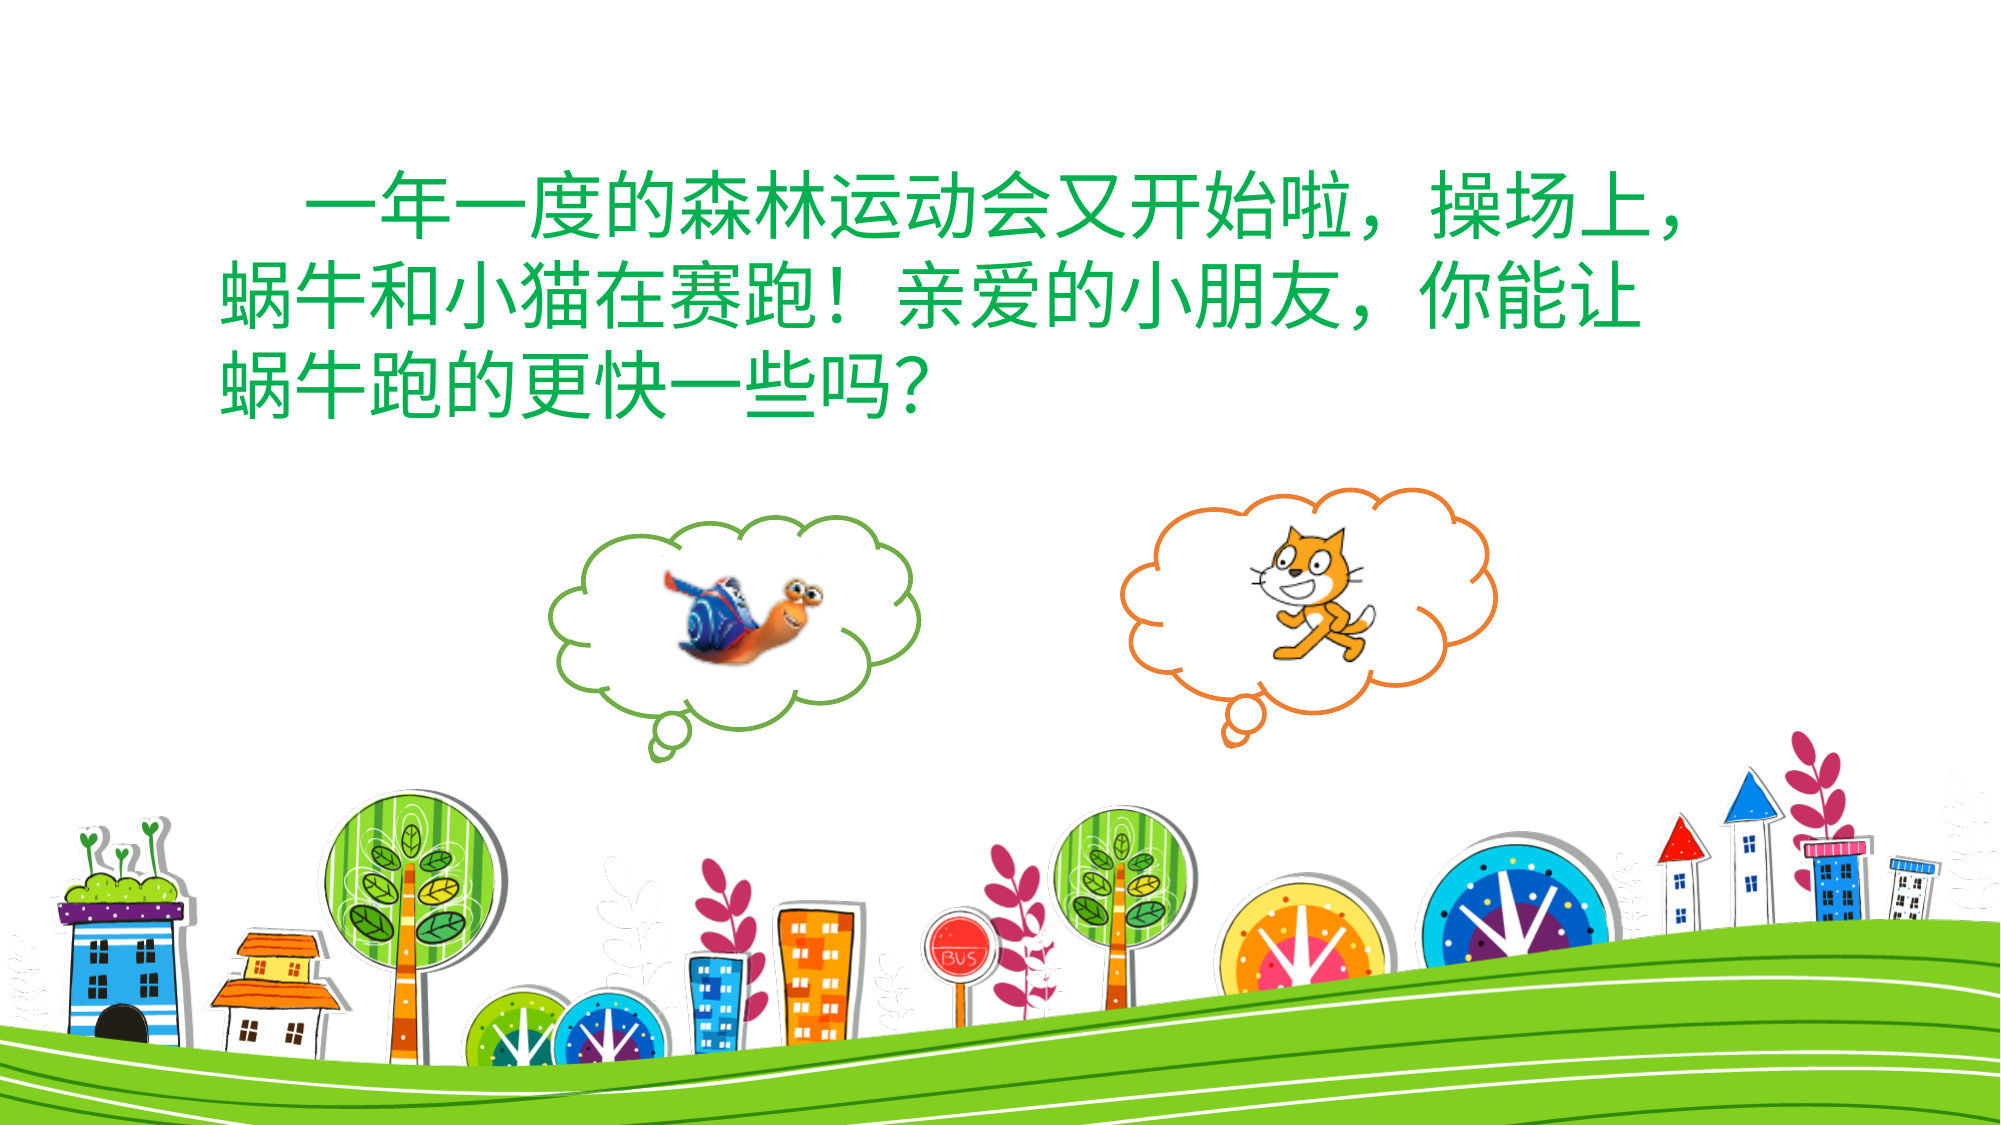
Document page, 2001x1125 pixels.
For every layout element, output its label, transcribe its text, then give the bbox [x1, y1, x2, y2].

picture [0, 731, 2001, 1125]
text_box 一年一度的森林运动会又开始啦，操场上，蜗牛和小猫在赛跑！亲爱的小朋友，你能让蜗牛跑的更快一些吗？ [203, 151, 1703, 436]
text_box [1121, 488, 1497, 748]
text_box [550, 516, 919, 729]
picture [1234, 516, 1384, 670]
